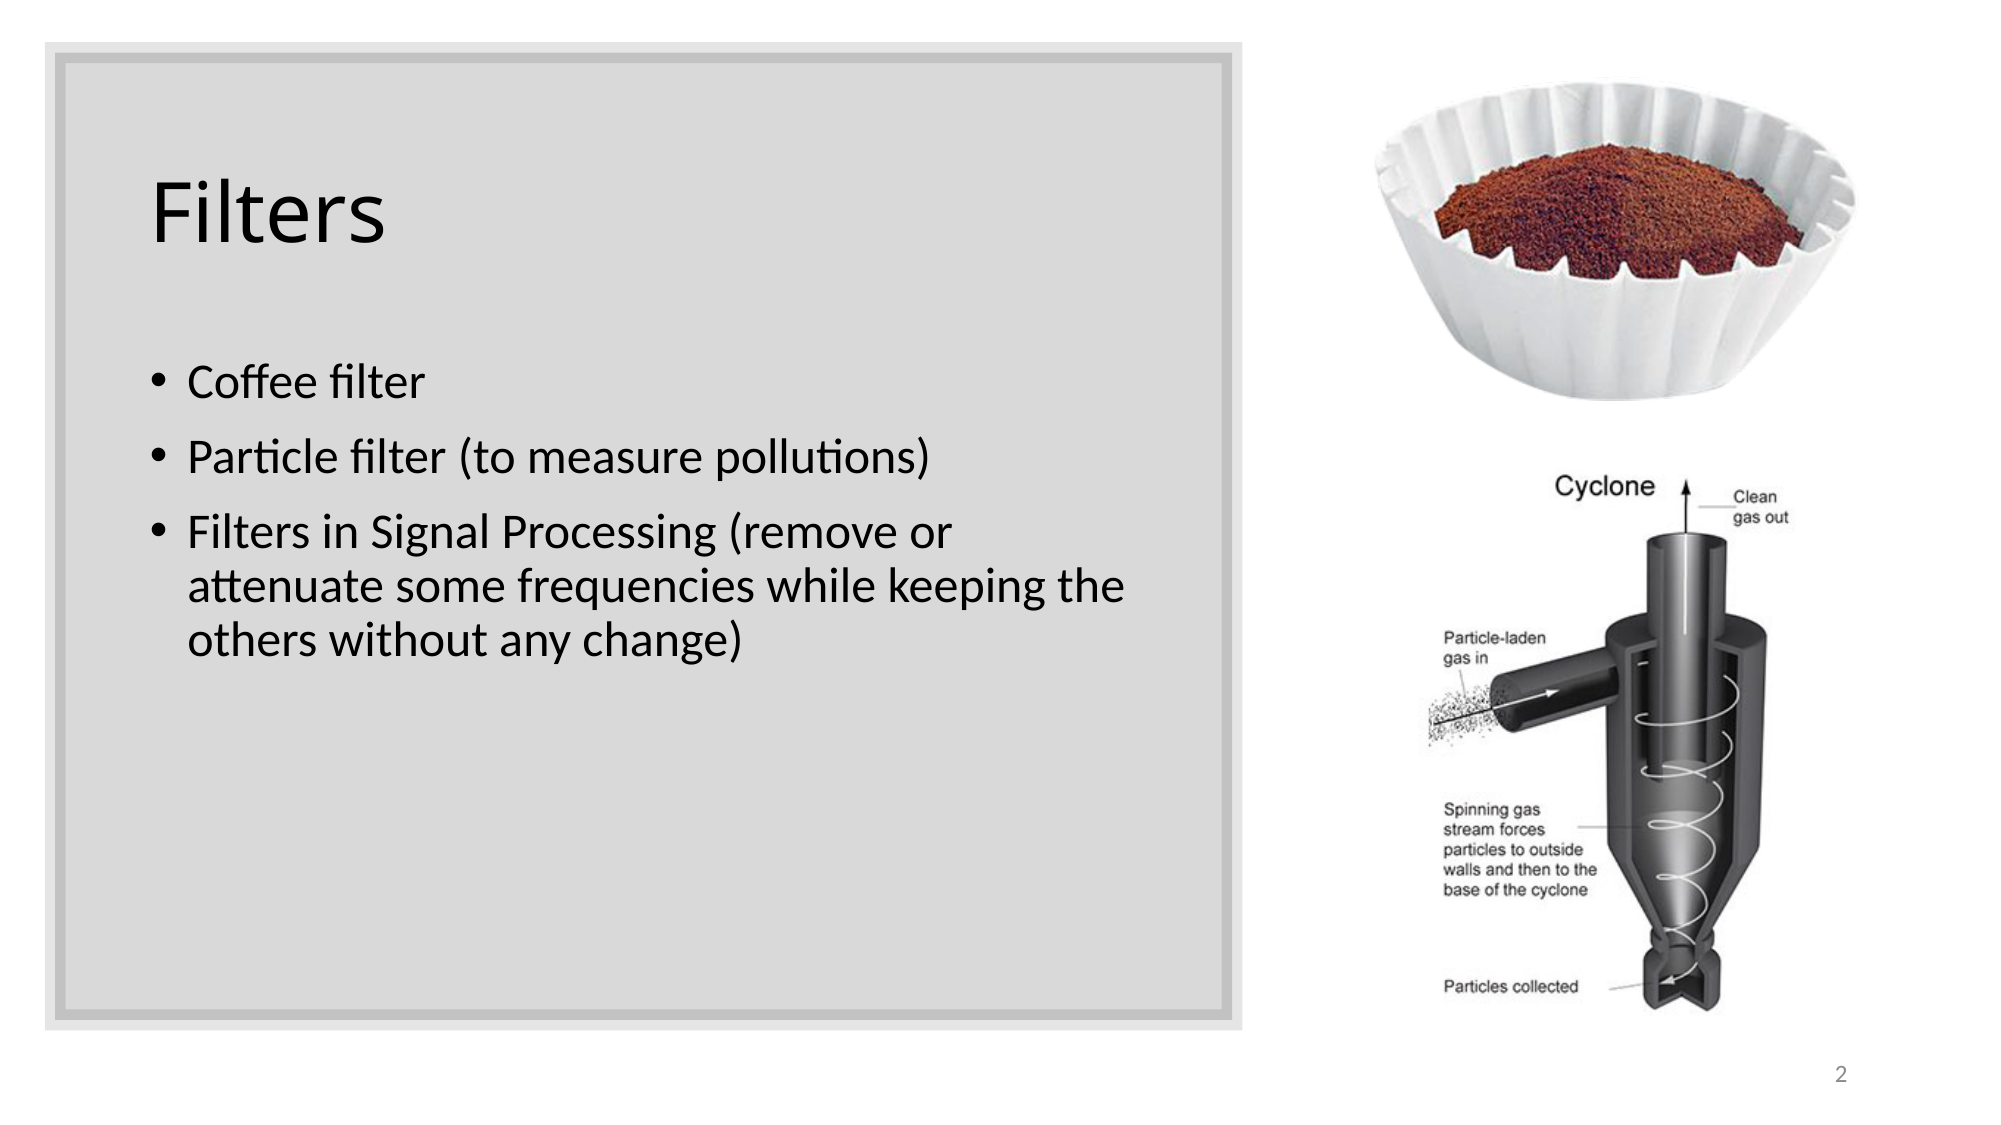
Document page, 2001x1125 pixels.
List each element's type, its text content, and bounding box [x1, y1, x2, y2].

text_box [54, 52, 1233, 1021]
slide_number 2 [1412, 1042, 1863, 1103]
title Filters [134, 105, 1153, 326]
list Coffee filter Particle filter (to measure pollutions) Filters in Signal Processing (remove or attenuate some frequencies while keeping the others without any change) [134, 348, 1153, 943]
picture [1407, 463, 1825, 1020]
picture [1315, 50, 1916, 426]
